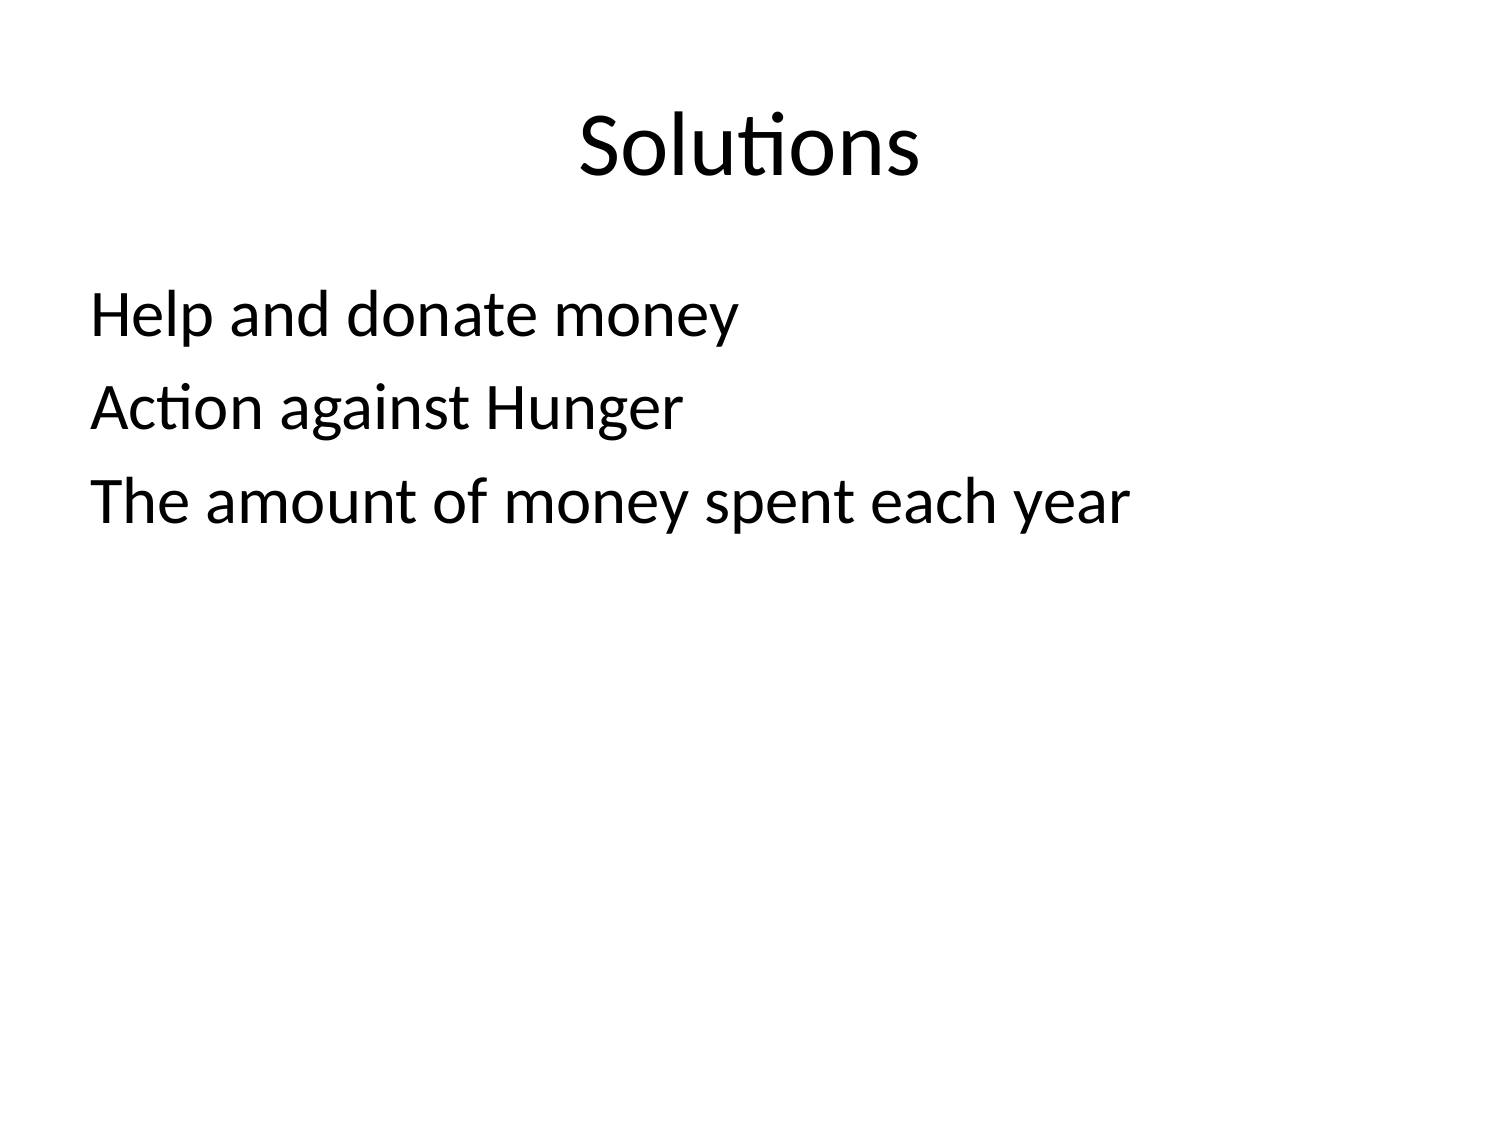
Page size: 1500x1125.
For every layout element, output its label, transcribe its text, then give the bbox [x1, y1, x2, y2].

list Help and donate money Action against Hunger The amount of money spent each year [75, 262, 1425, 1005]
title Solutions [75, 45, 1425, 233]
